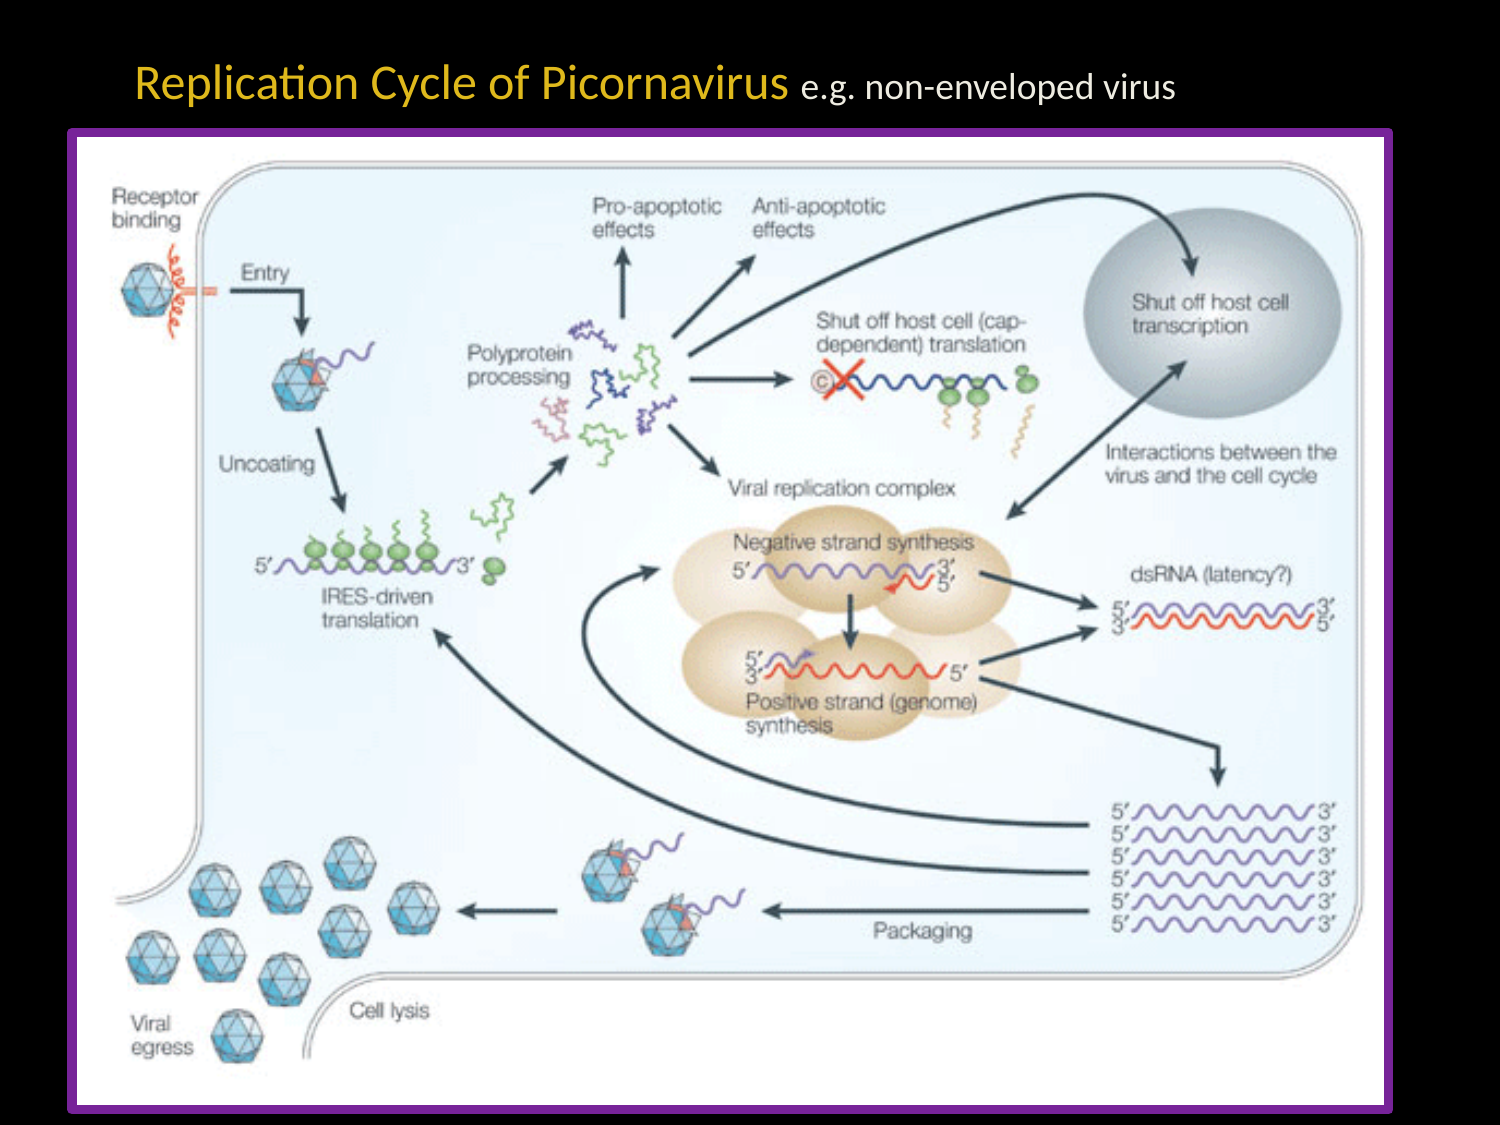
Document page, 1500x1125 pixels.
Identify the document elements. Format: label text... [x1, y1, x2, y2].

text_box Replication Cycle of Picornavirus e.g. non-enveloped virus [119, 42, 1192, 118]
picture [76, 136, 1385, 1106]
